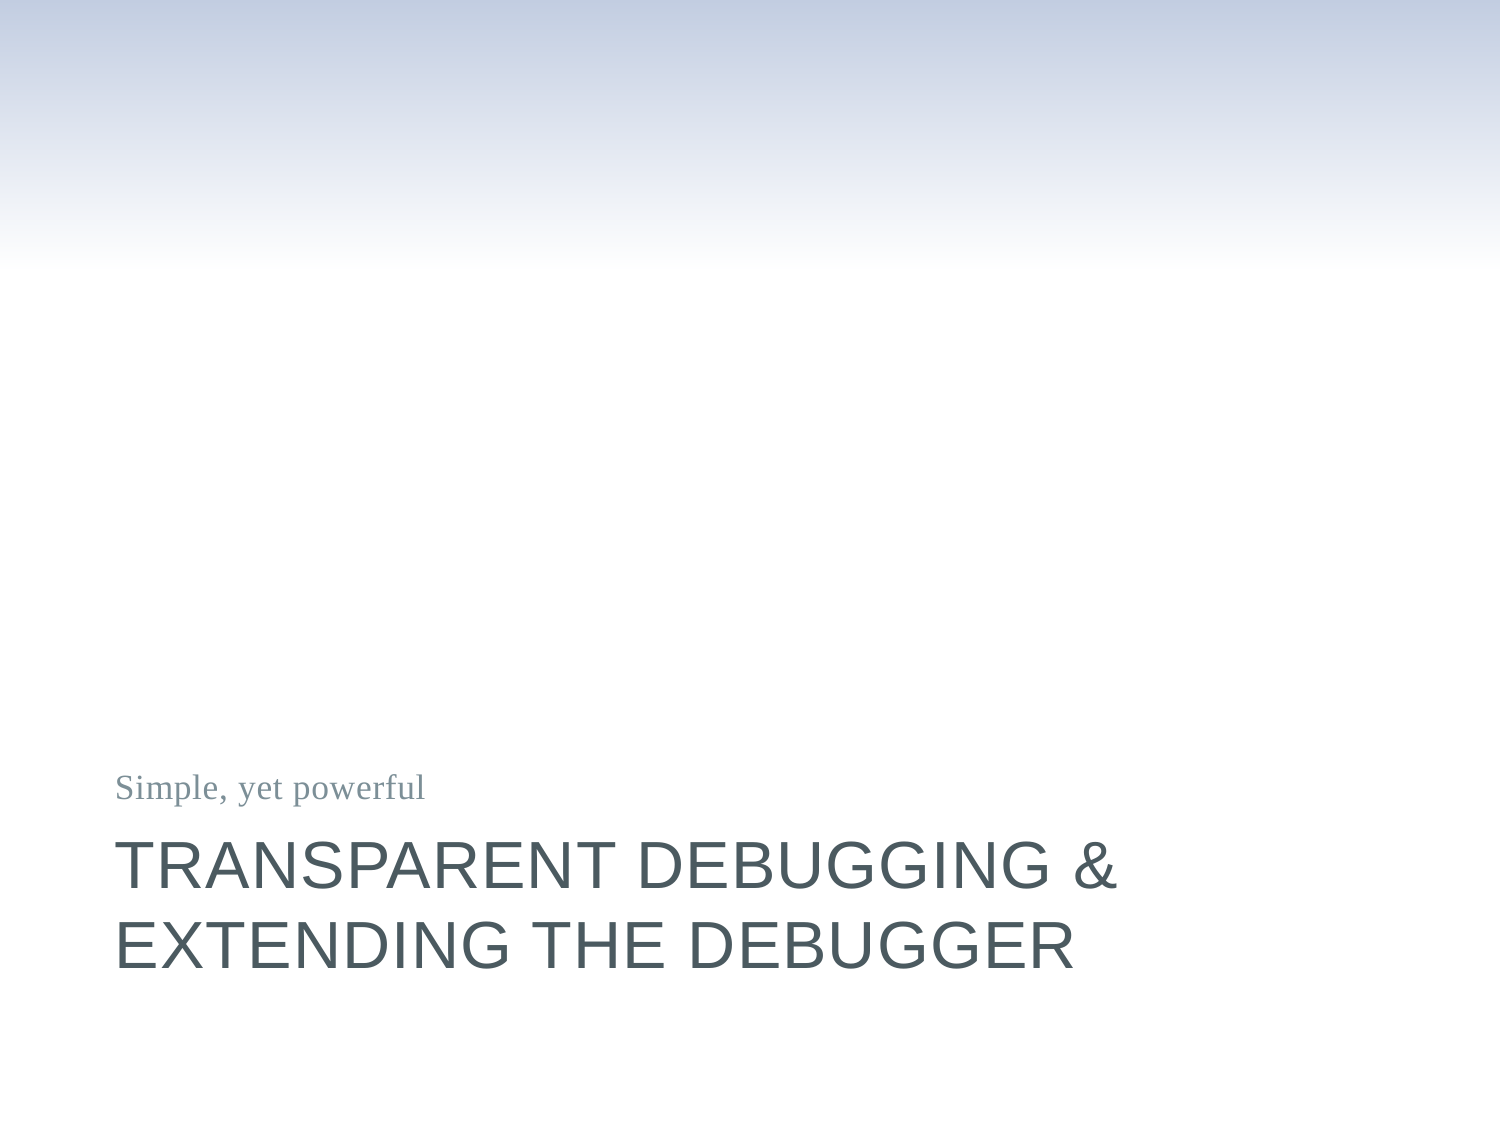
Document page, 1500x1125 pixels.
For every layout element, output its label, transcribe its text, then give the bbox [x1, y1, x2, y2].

list Simple, yet powerful [99, 567, 1394, 815]
title Transparent Debugging & Extending the debugger [99, 815, 1394, 1038]
